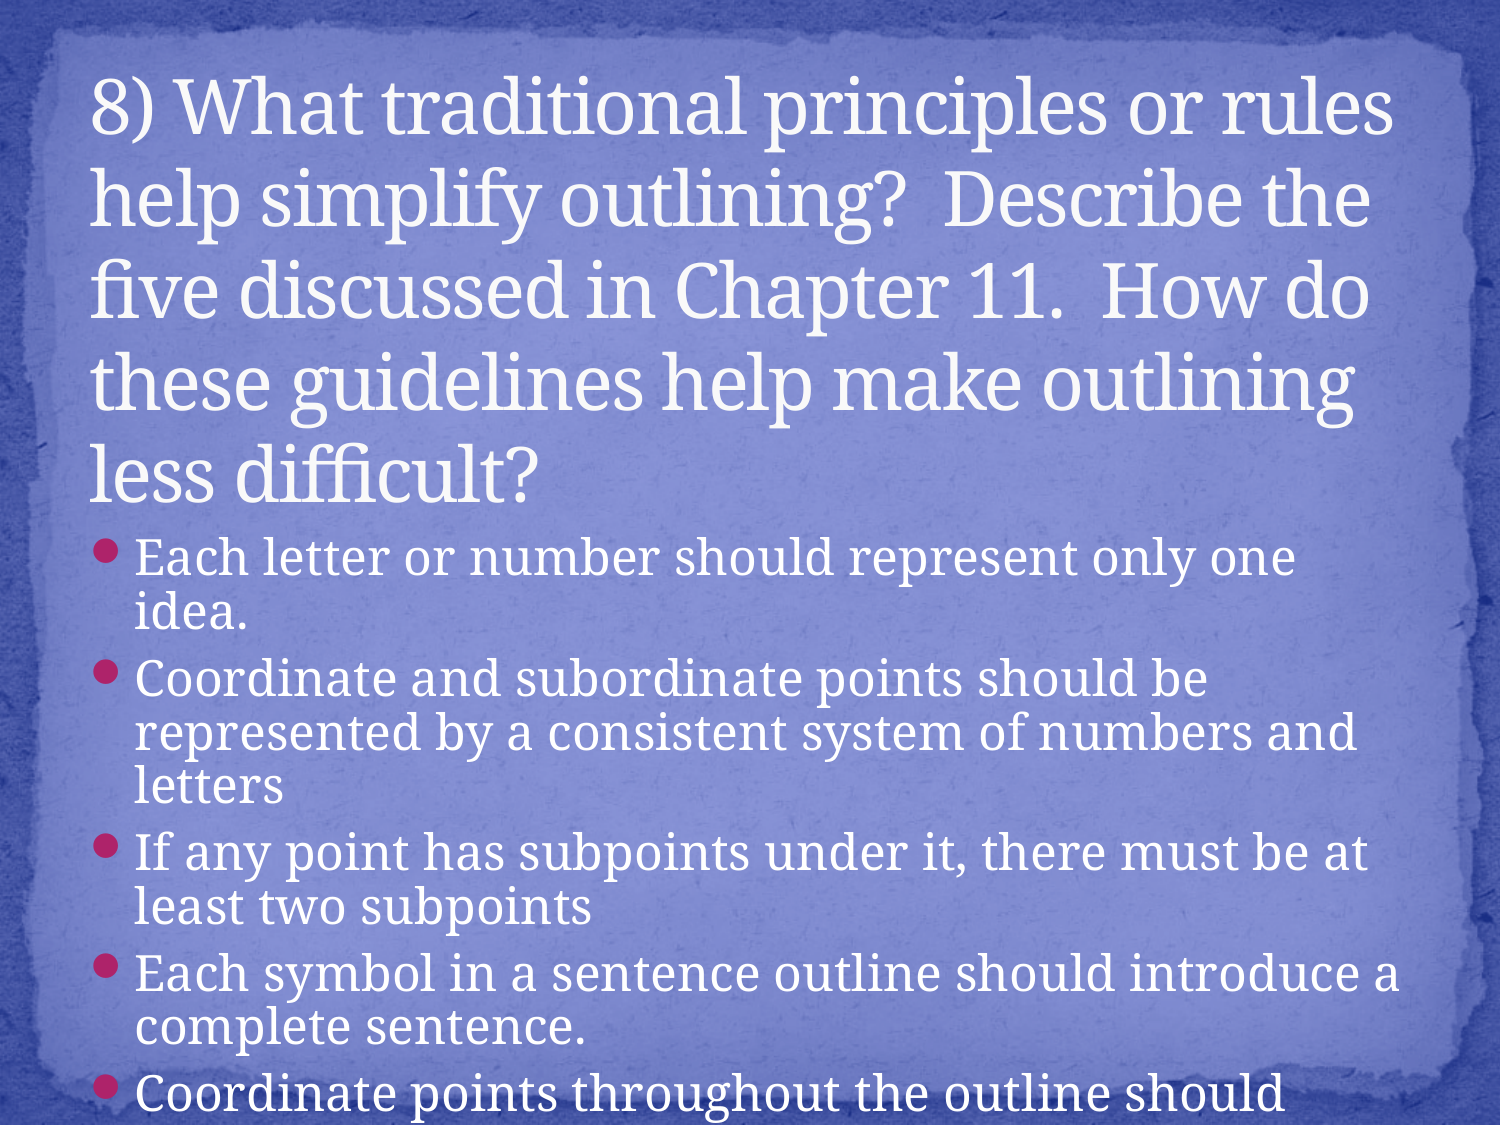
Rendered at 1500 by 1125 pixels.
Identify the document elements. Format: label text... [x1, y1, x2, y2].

list Each letter or number should represent only one idea. Coordinate and subordinate points should be represented by a consistent system of numbers and letters If any point has subpoints under it, there must be at least two subpoints Each symbol in a sentence outline should introduce a complete sentence. Coordinate points throughout the outline should have parallel grammatical construction [75, 525, 1425, 1005]
title 8) What traditional principles or rules help simplify outlining? Describe the five discussed in Chapter 11. How do these guidelines help make outlining less difficult? [74, 45, 1425, 525]
